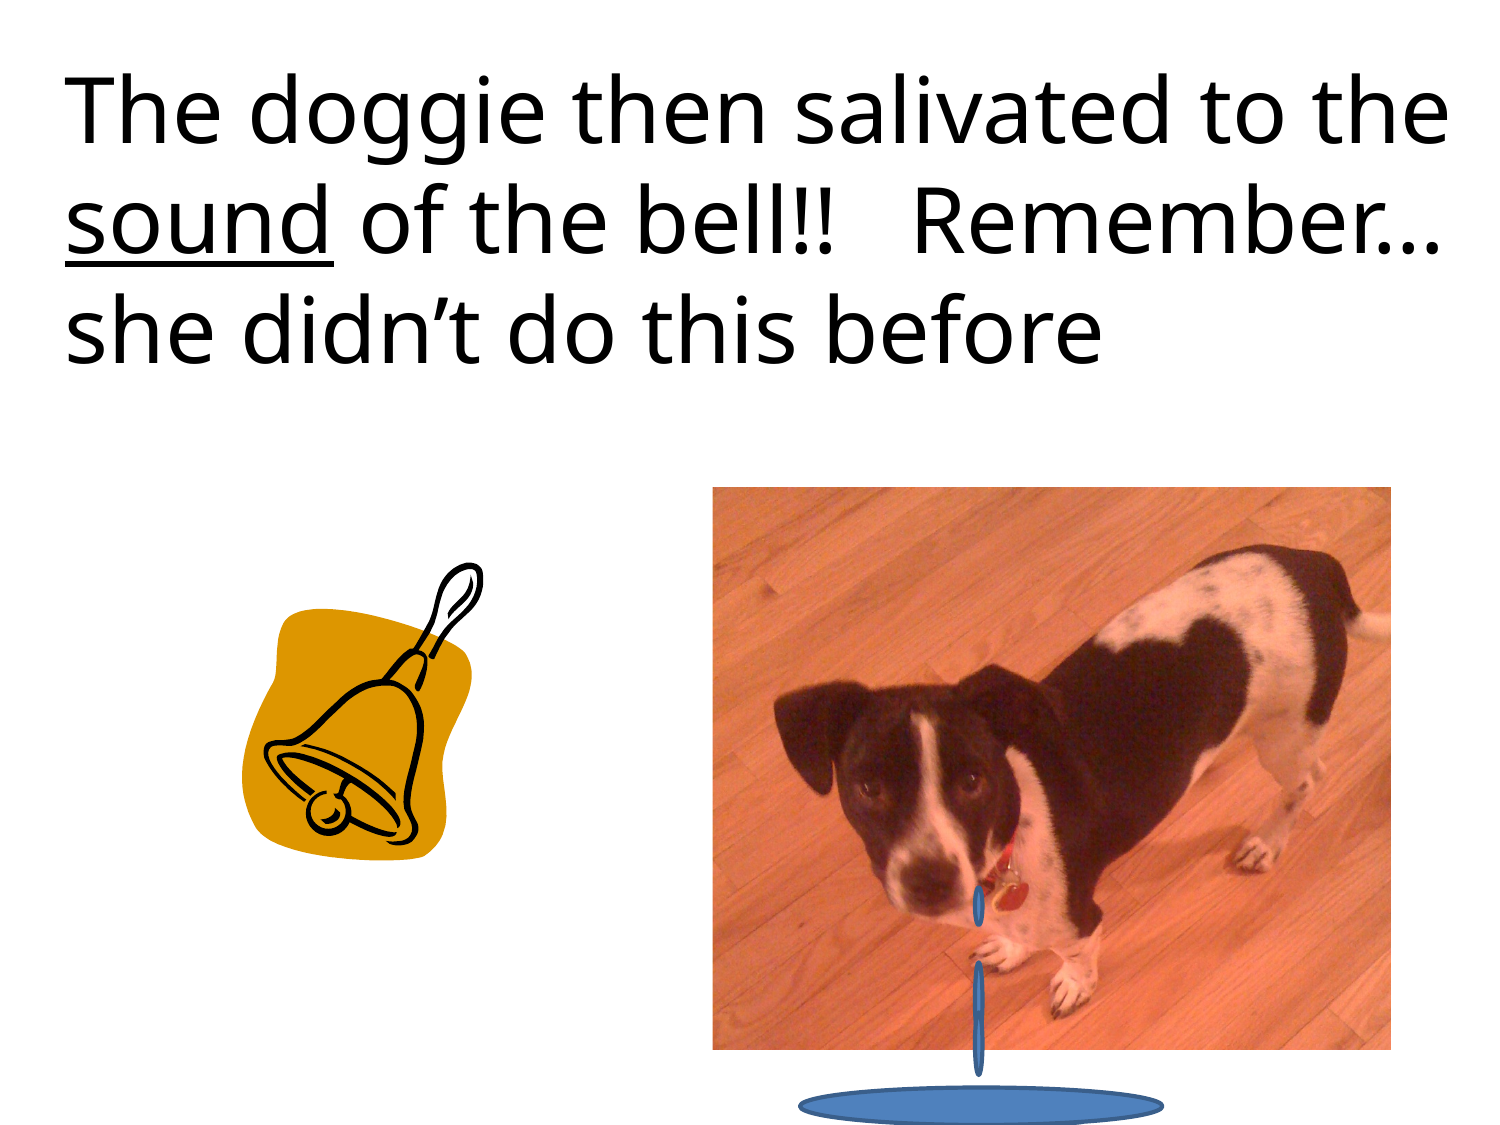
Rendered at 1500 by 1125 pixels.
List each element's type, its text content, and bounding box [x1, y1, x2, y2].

picture [712, 487, 1404, 1051]
text_box [973, 1060, 985, 1078]
text_box The doggie then salivated to the sound of the bell!! Remember…she didn’t do this before [50, 45, 1500, 390]
picture [231, 562, 485, 861]
text_box [798, 1085, 1165, 1125]
